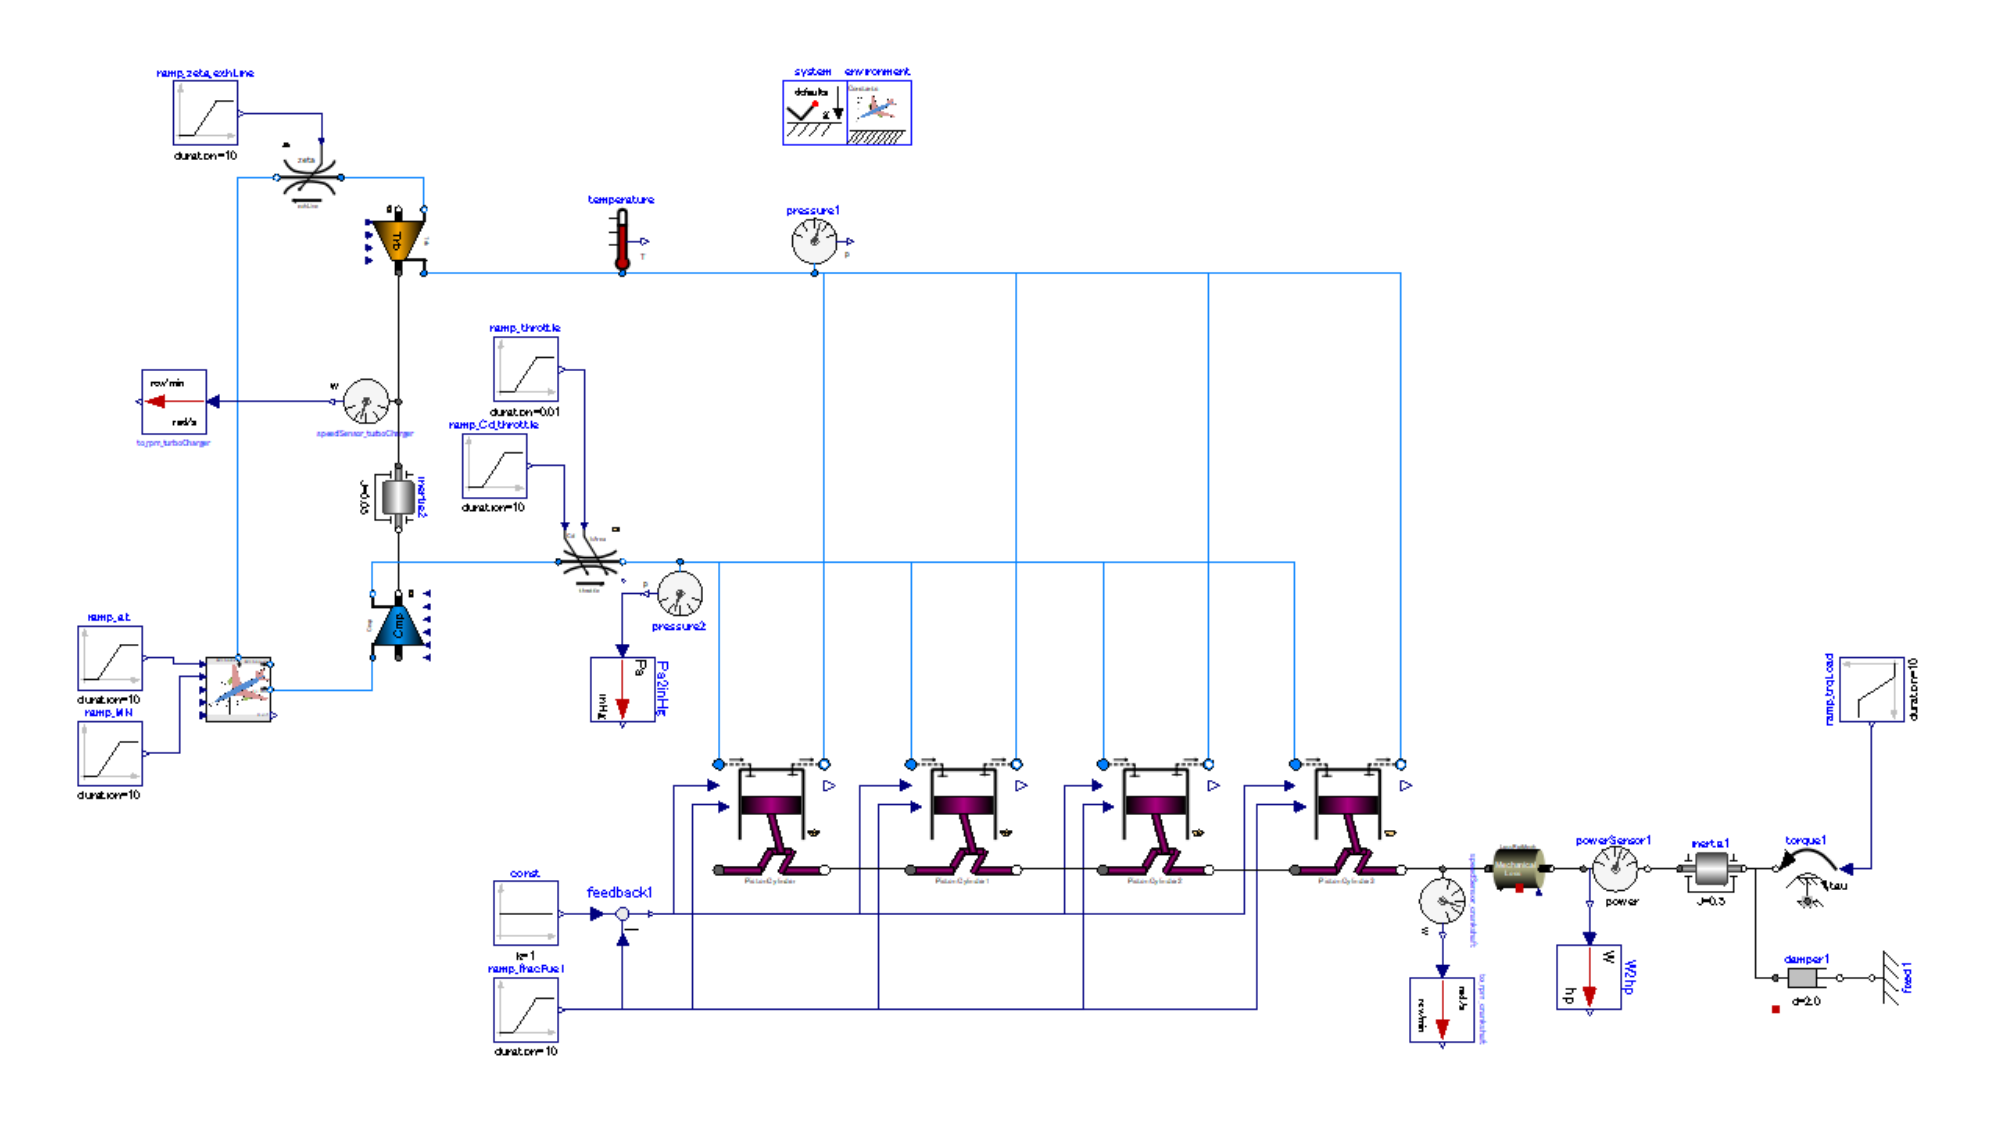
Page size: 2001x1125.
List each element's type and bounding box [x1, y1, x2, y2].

picture [62, 48, 1938, 1076]
